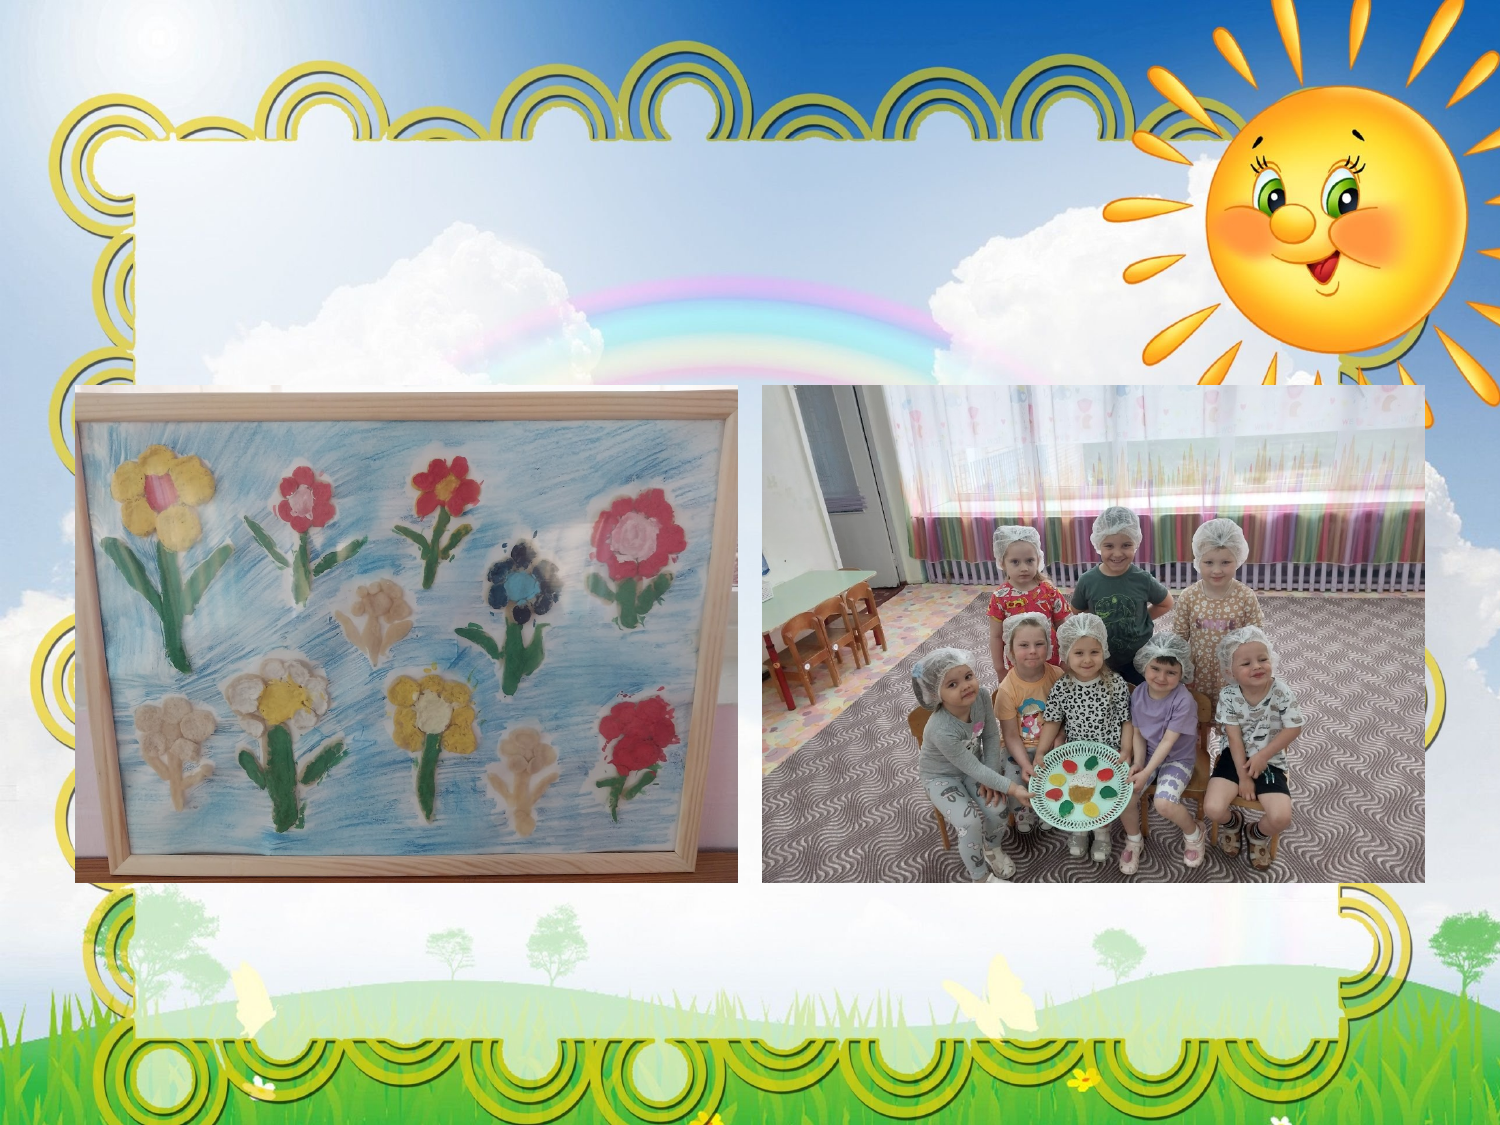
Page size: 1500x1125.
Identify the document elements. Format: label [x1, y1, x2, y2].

list [74, 384, 738, 883]
picture [0, 0, 1500, 1125]
list [762, 384, 1426, 883]
